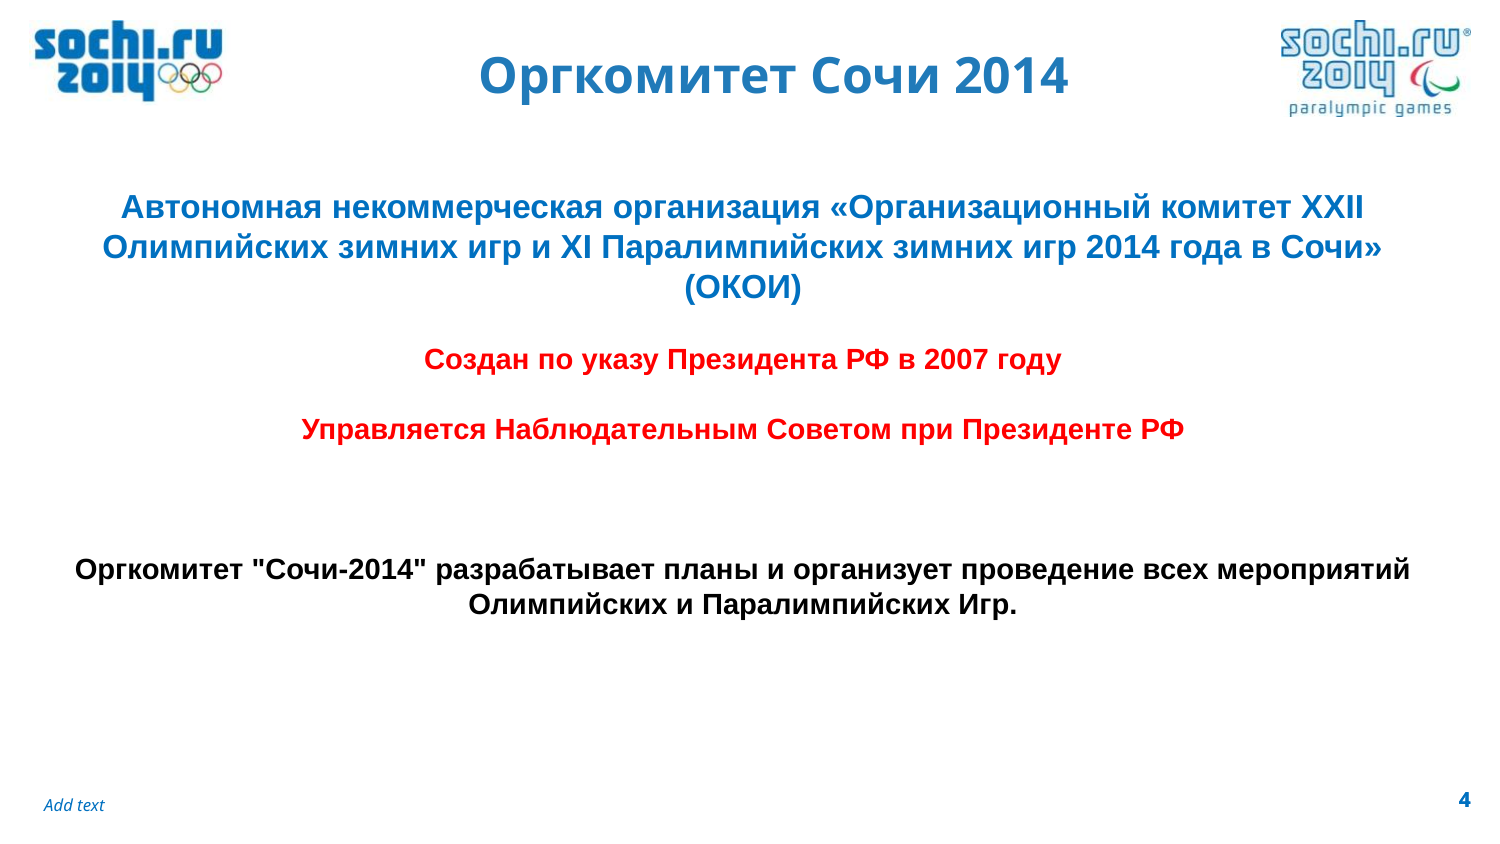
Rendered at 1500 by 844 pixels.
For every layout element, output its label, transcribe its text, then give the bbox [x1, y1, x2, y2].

text_box Оргкомитет Сочи 2014 [253, 32, 1294, 115]
picture [1281, 20, 1471, 117]
picture [29, 20, 231, 106]
text_box Автономная некоммерческая организация «Организационный комитет XXII Олимпийских зимних игр и XI Паралимпийских зимних игр 2014 года в Сочи» (ОКОИ) Создан по указу Президента РФ в 2007 году Управляется Наблюдательным Советом при Президенте РФ Оргкомитет "Сочи-2014" разрабатывает планы и организует проведение всех мероприятий Олимпийских и Паралимпийских Игр. [48, 126, 1439, 679]
